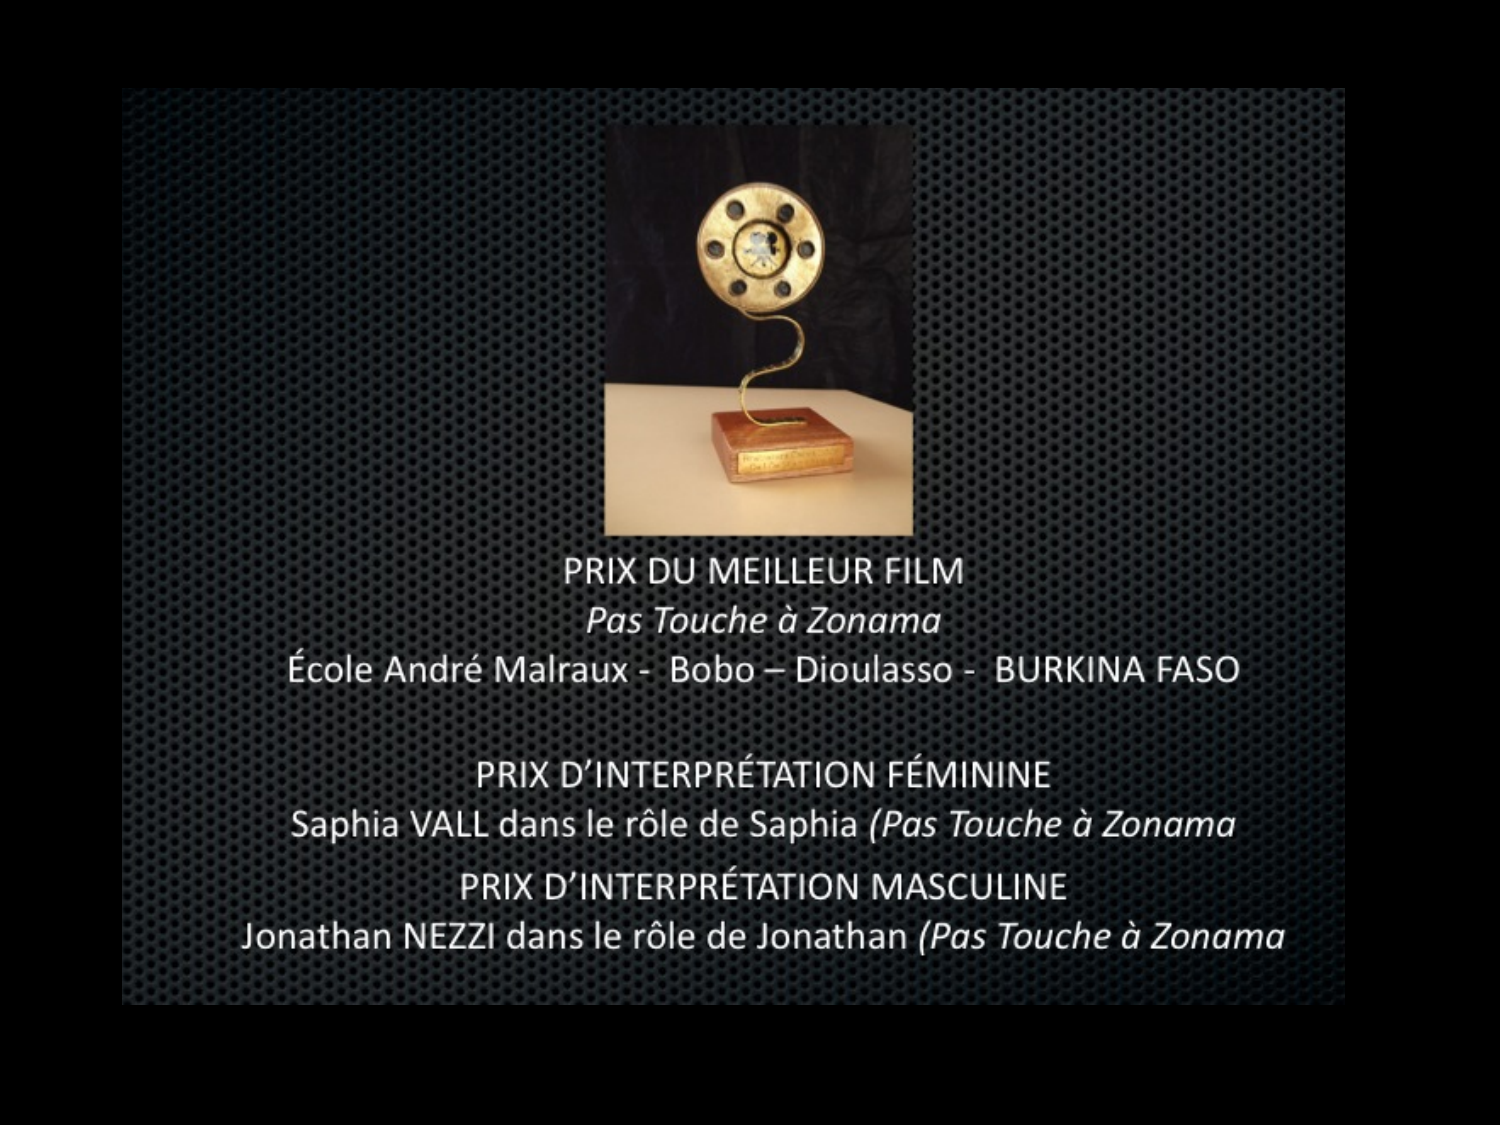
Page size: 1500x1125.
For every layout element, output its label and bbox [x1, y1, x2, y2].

list [0, 87, 1500, 1006]
